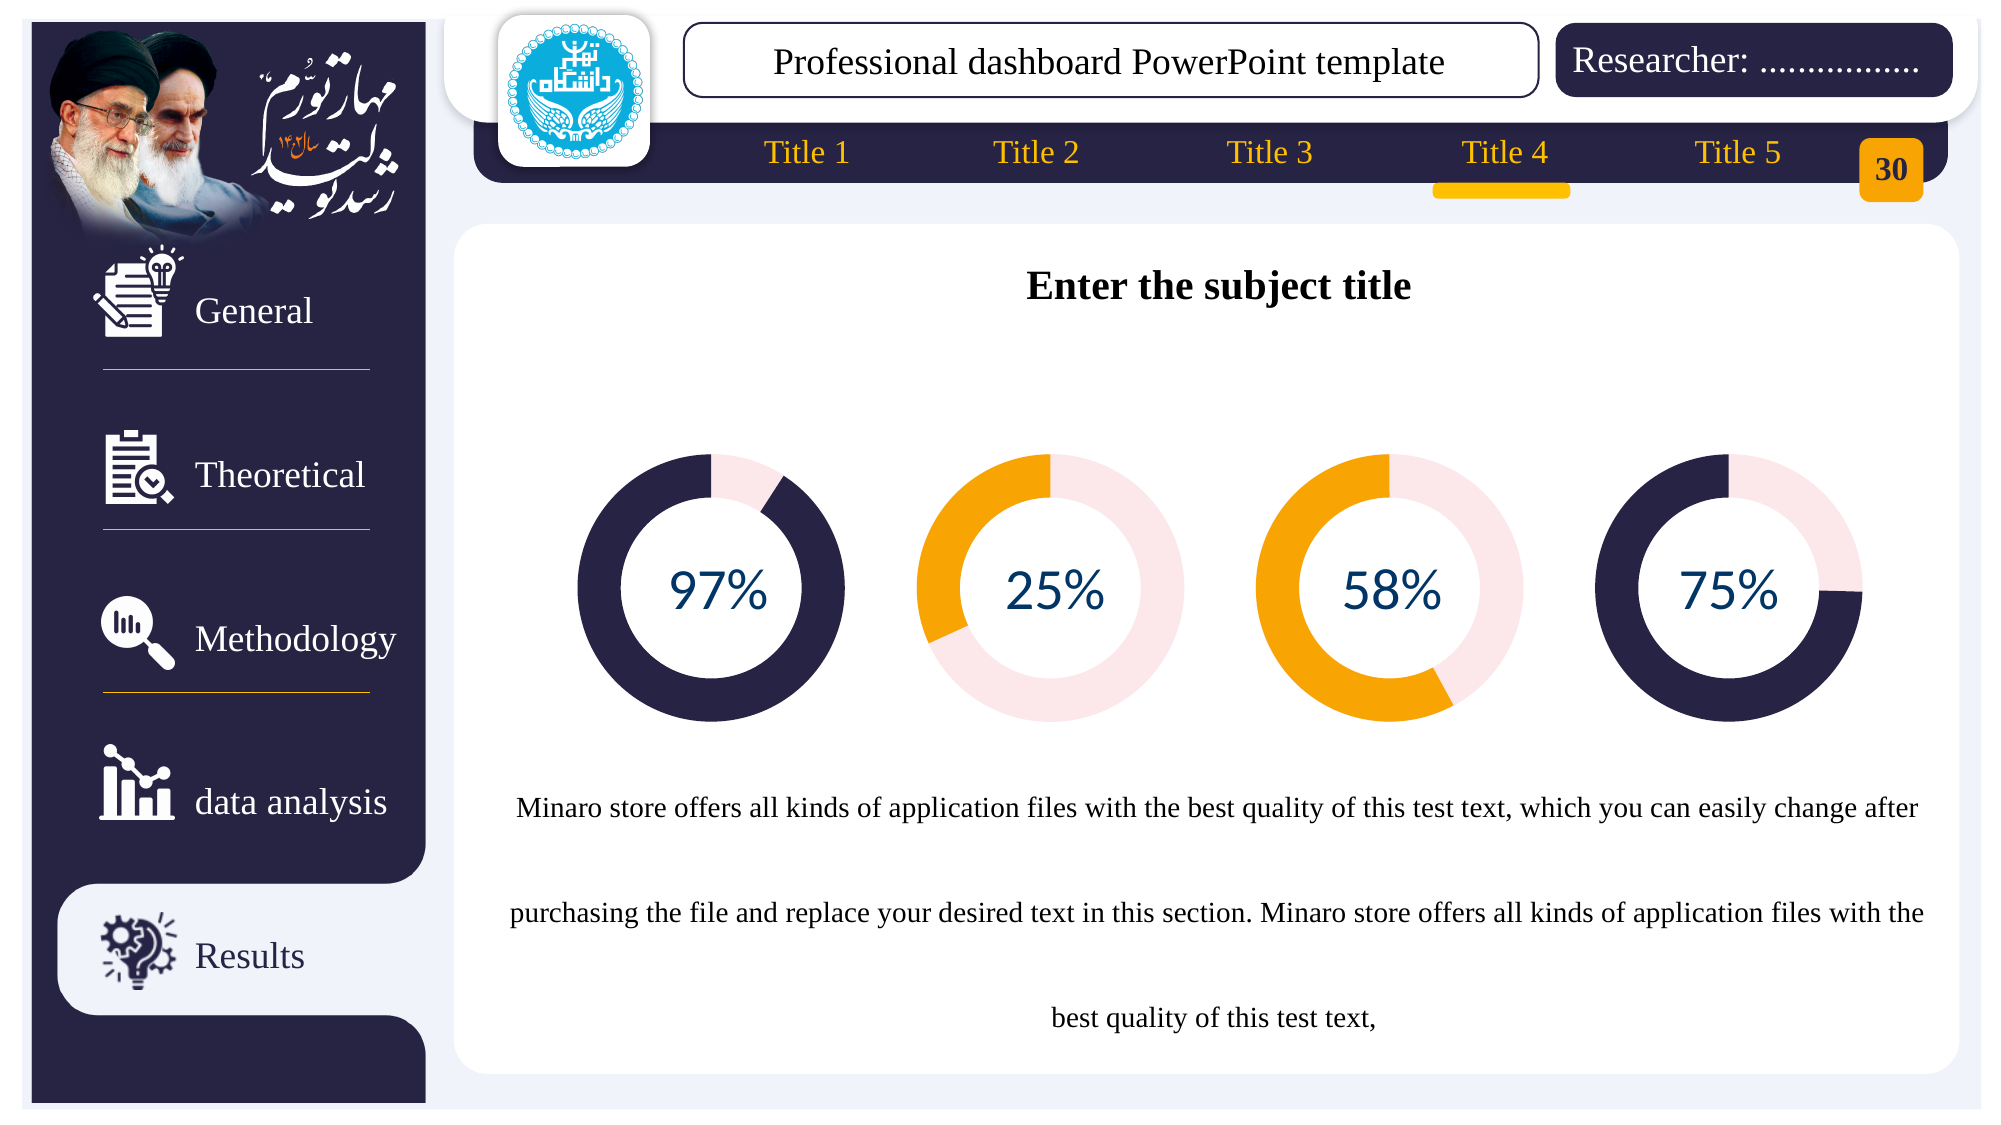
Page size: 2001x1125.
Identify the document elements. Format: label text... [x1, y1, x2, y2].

text_box Title 1 [706, 123, 908, 178]
text_box Title 3 [1177, 123, 1363, 178]
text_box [577, 454, 846, 722]
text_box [1255, 454, 1524, 722]
picture [506, 22, 644, 160]
text_box Title 5 [1645, 123, 1831, 178]
text_box Researcher: ................. [1557, 27, 1958, 88]
text_box Title 4 [1412, 123, 1598, 178]
text_box [452, 222, 1961, 1076]
text_box Enter the subject title [465, 250, 1973, 316]
text_box Title 2 [936, 123, 1137, 178]
text_box Professional dashboard PowerPoint template [685, 29, 1534, 89]
text_box [497, 13, 651, 168]
text_box [1431, 181, 1572, 200]
text_box Minaro store offers all kinds of application files with the best quality of this test text, which you can easily change after purchasing the file and replace your desired text in this section. Minaro store offers all kinds of application files with the best quality of this test text, [482, 710, 1953, 1041]
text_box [916, 454, 1185, 722]
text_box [1594, 454, 1863, 722]
text_box 30 [1857, 139, 1927, 195]
picture [31, 22, 442, 1103]
